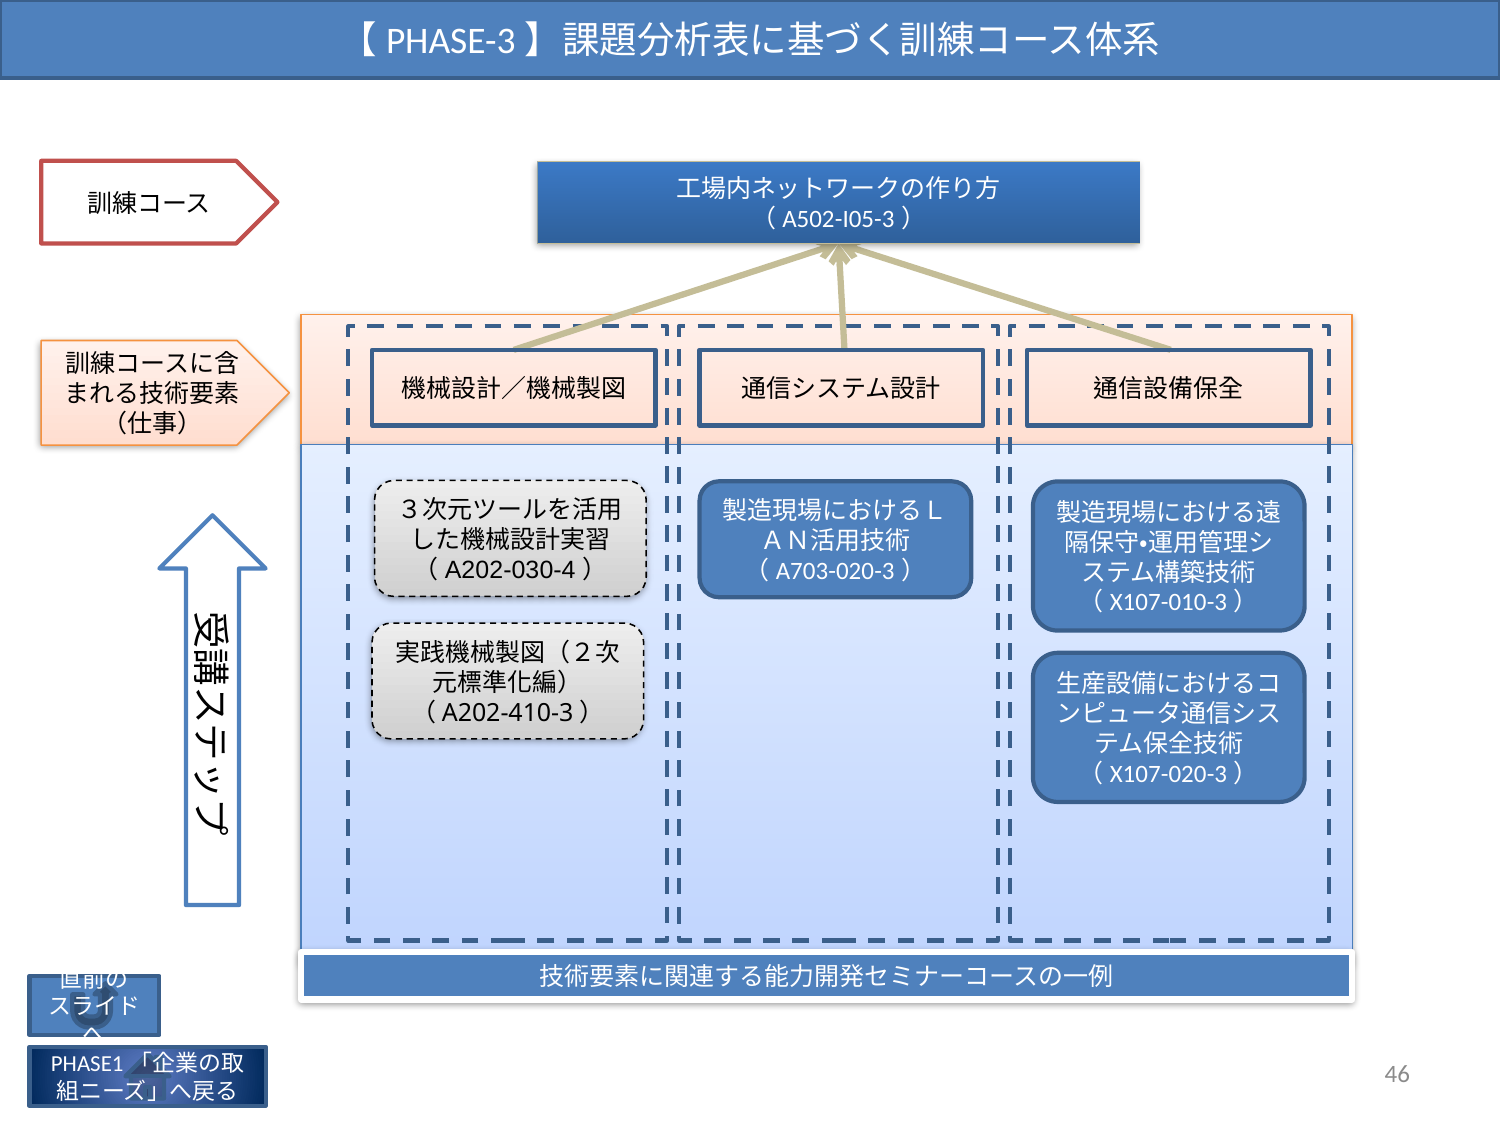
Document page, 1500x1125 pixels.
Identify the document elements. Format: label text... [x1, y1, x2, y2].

text_box [1175, 314, 1353, 443]
text_box PHASE1「企業の取組ニーズ」へ戻る [27, 1045, 268, 1108]
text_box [513, 243, 836, 350]
text_box 通信システム設計 [697, 358, 985, 428]
text_box [999, 359, 1009, 442]
text_box [677, 359, 1000, 943]
text_box 工場内ネットワークの作り方 （A502-I05-3） [537, 161, 1140, 241]
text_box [838, 243, 1171, 350]
text_box [668, 359, 679, 442]
text_box [1008, 324, 1331, 943]
text_box 受講ステップ [157, 513, 268, 908]
slide_number 46 [1074, 1042, 1425, 1103]
text_box 製造現場におけるＬＡＮ活用技術（A703-020-3） [697, 479, 974, 600]
text_box [346, 324, 669, 943]
text_box 【PHASE-3】課題分析表に基づく訓練コース体系 [0, 0, 1500, 80]
text_box 訓練コースに含まれる技術要素 （仕事） [40, 339, 290, 446]
text_box 実践機械製図（２次元標準化編） （A202-410-3） [371, 622, 645, 740]
text_box ３次元ツールを活用した機械設計実習（A202-030-4） [373, 479, 648, 598]
text_box 製造現場における遠隔保守・運用管理システム構築技術（X107-010-3） [1030, 479, 1307, 633]
text_box 生産設備におけるコンピュータ通信システム保全技術（X107-020-3） [1030, 650, 1307, 805]
text_box [300, 444, 1353, 948]
text_box 機械設計／機械製図 [370, 348, 658, 428]
text_box [300, 314, 508, 443]
text_box 通信設備保全 [1025, 348, 1313, 428]
text_box 訓練コース [39, 158, 280, 246]
text_box 技術要素に関連する能力開発セミナーコースの一例 [298, 949, 1355, 1003]
text_box 直前の スライドへ [27, 974, 161, 1037]
